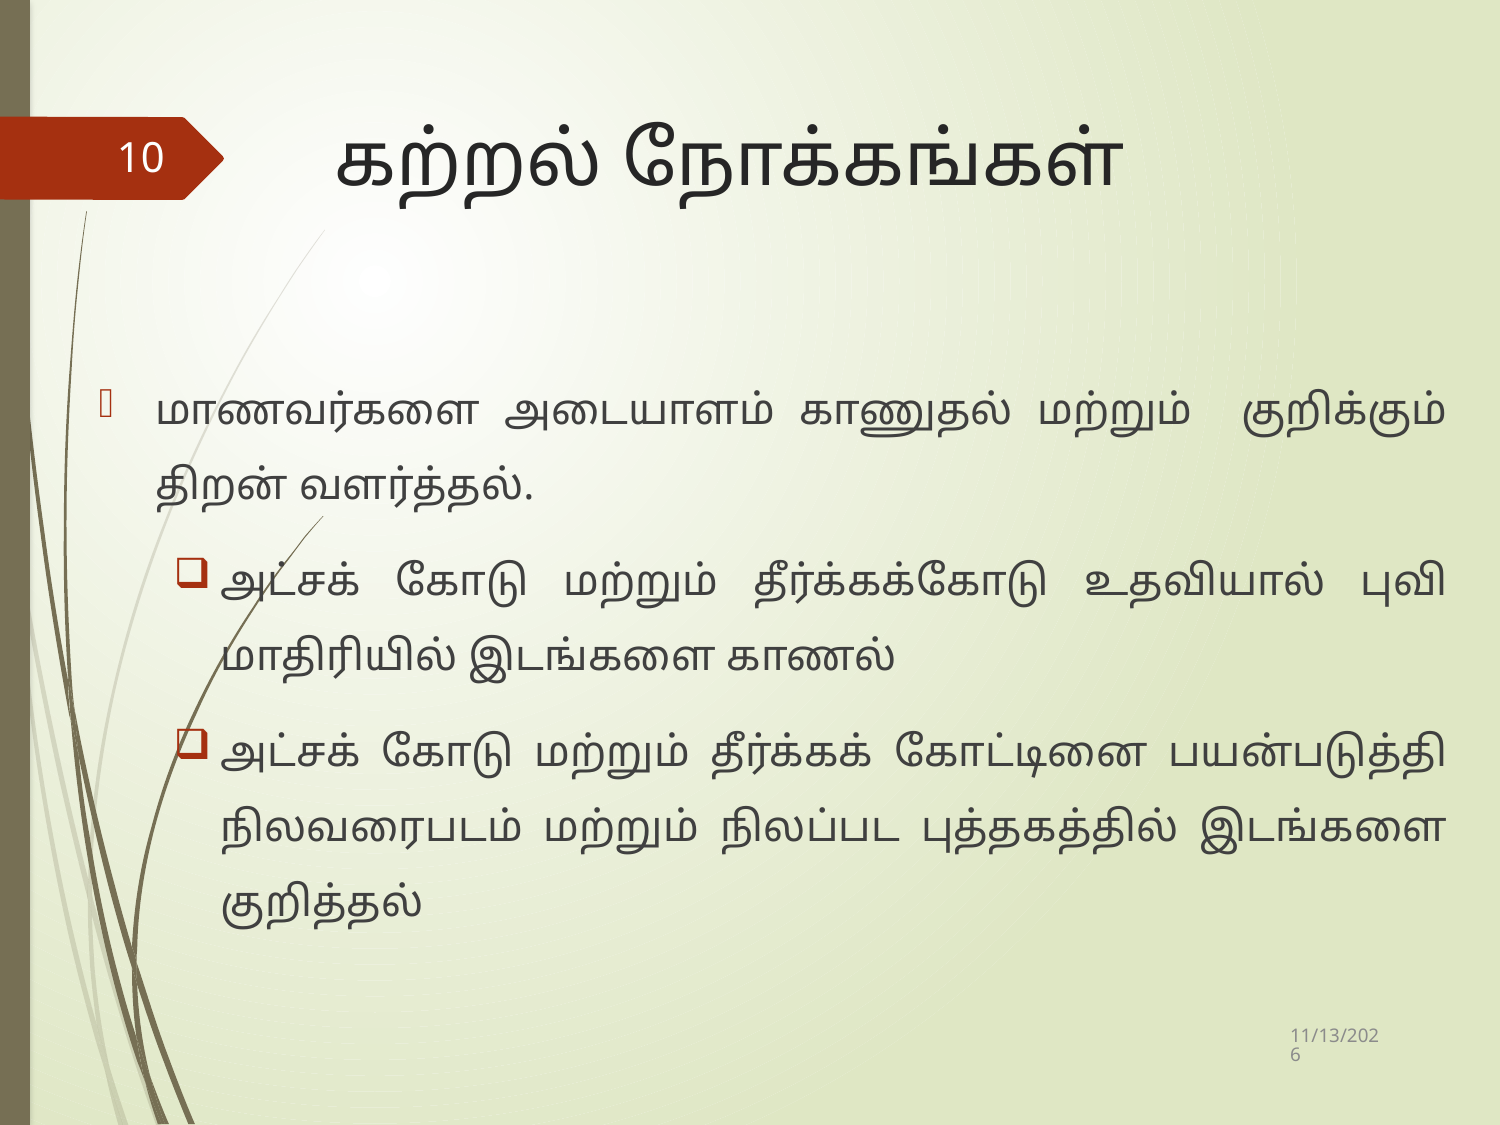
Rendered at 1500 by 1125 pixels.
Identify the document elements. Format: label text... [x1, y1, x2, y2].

slide_number 10 [83, 129, 180, 190]
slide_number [1275, 1006, 1401, 1068]
list மாணவர்களை அடையாளம் காணுதல் மற்றும் குறிக்கும் திறன் வளர்த்தல். அட்சக் கோடு மற்றும் தீர்க்கக்கோடு உதவியால் புவி மாதிரியில் இடங்களை காணல் அட்சக் கோடு மற்றும் தீர்க்கக் கோட்டினை பயன்படுத்தி நிலவரைபடம் மற்றும் நிலப்பட புத்தகத்தில் இடங்களை குறித்தல் [83, 350, 1463, 970]
title கற்றல் நோக்கங்கள் [319, 102, 1400, 313]
